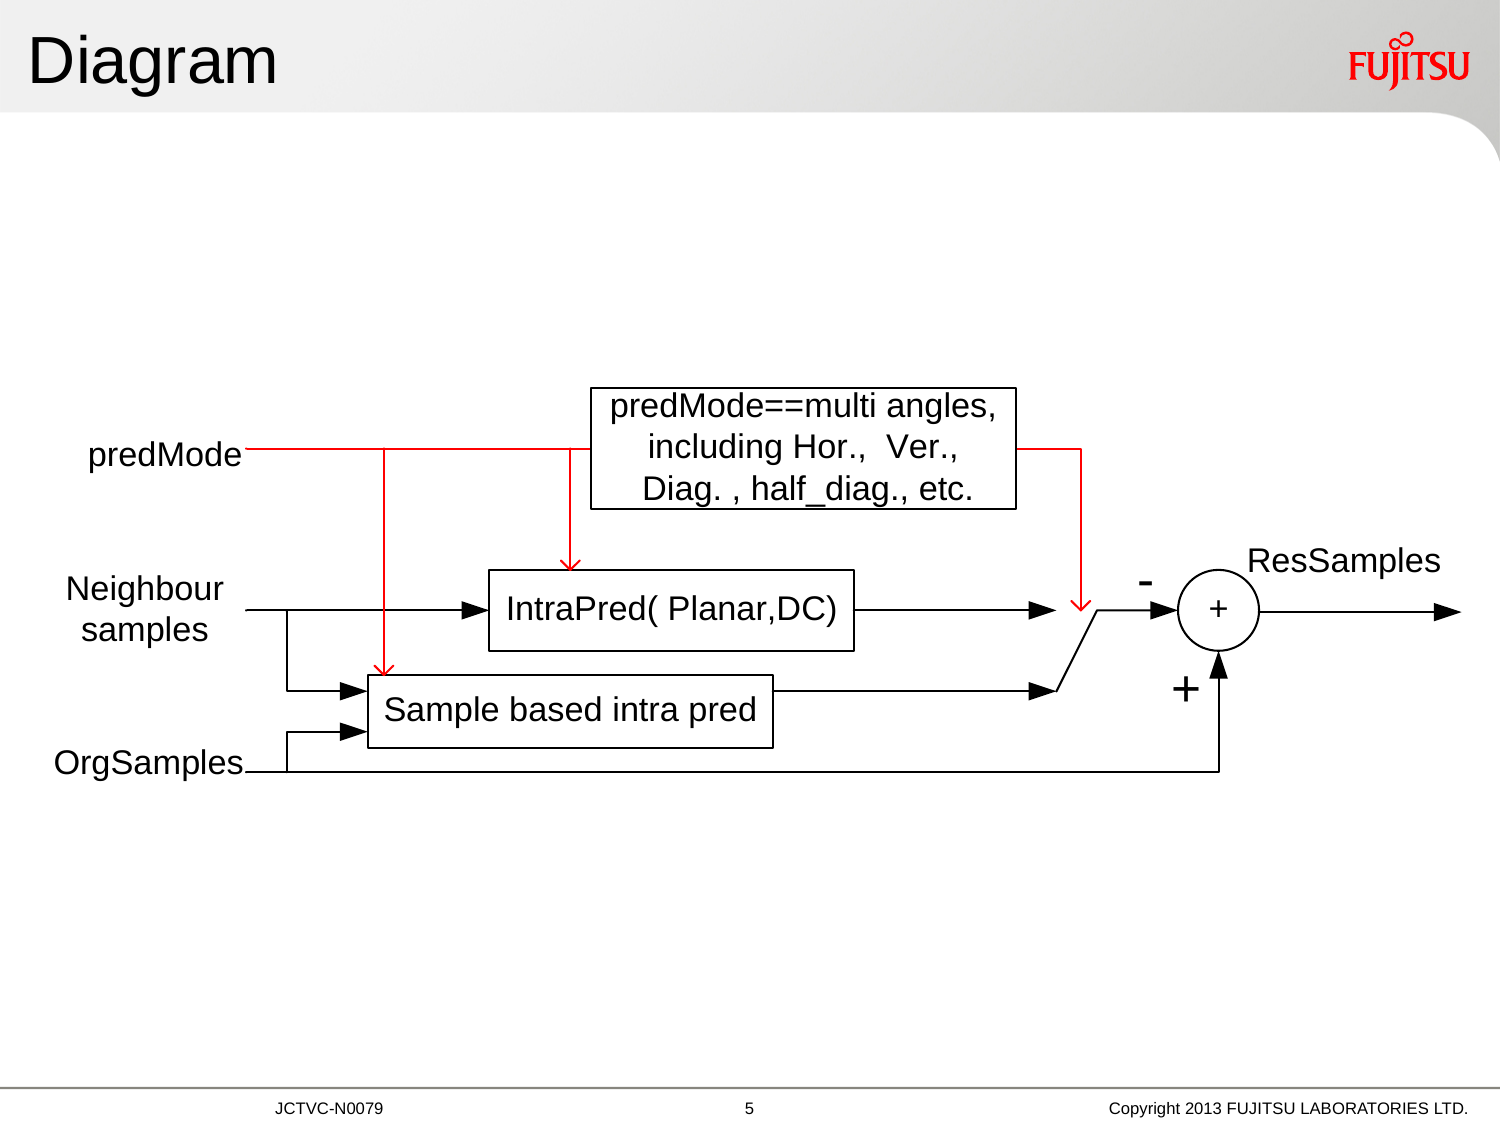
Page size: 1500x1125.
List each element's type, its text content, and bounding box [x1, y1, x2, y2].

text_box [0, 382, 1495, 805]
picture [0, 1, 1500, 176]
footer Copyright 2013 FUJITSU LABORATORIES LTD. [809, 1091, 1470, 1125]
title Diagram [27, 1, 1317, 114]
slide_number 4 [705, 1091, 794, 1125]
